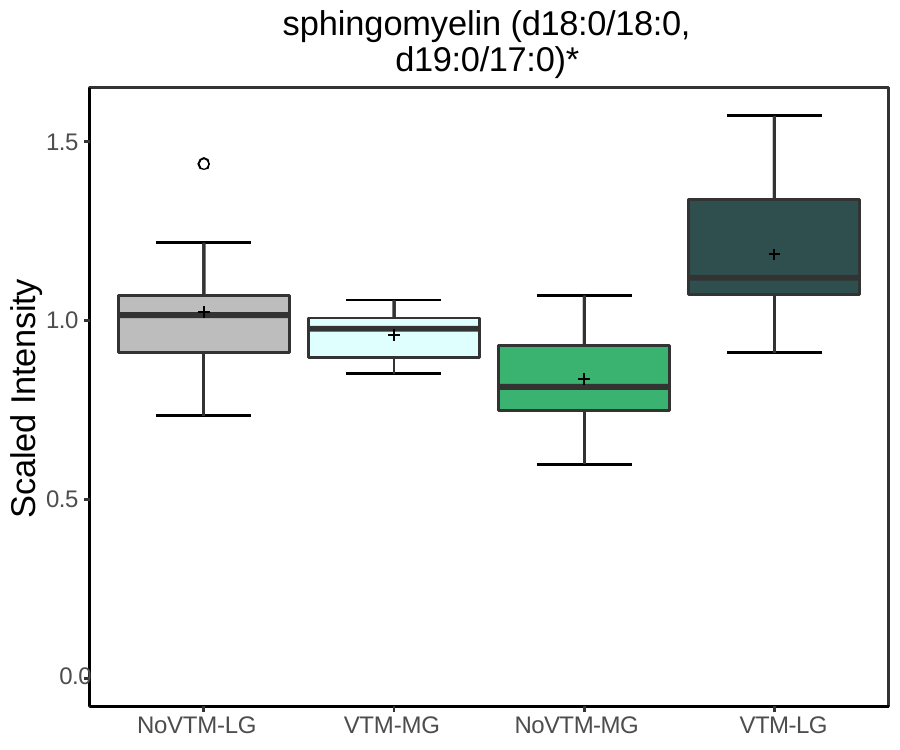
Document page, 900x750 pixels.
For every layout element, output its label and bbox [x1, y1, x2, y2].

text_box [83, 86, 891, 738]
text_box [44, 124, 82, 155]
title [130, 0, 770, 86]
text_box [1, 274, 82, 521]
footer [57, 661, 95, 750]
slide_number [134, 713, 275, 750]
